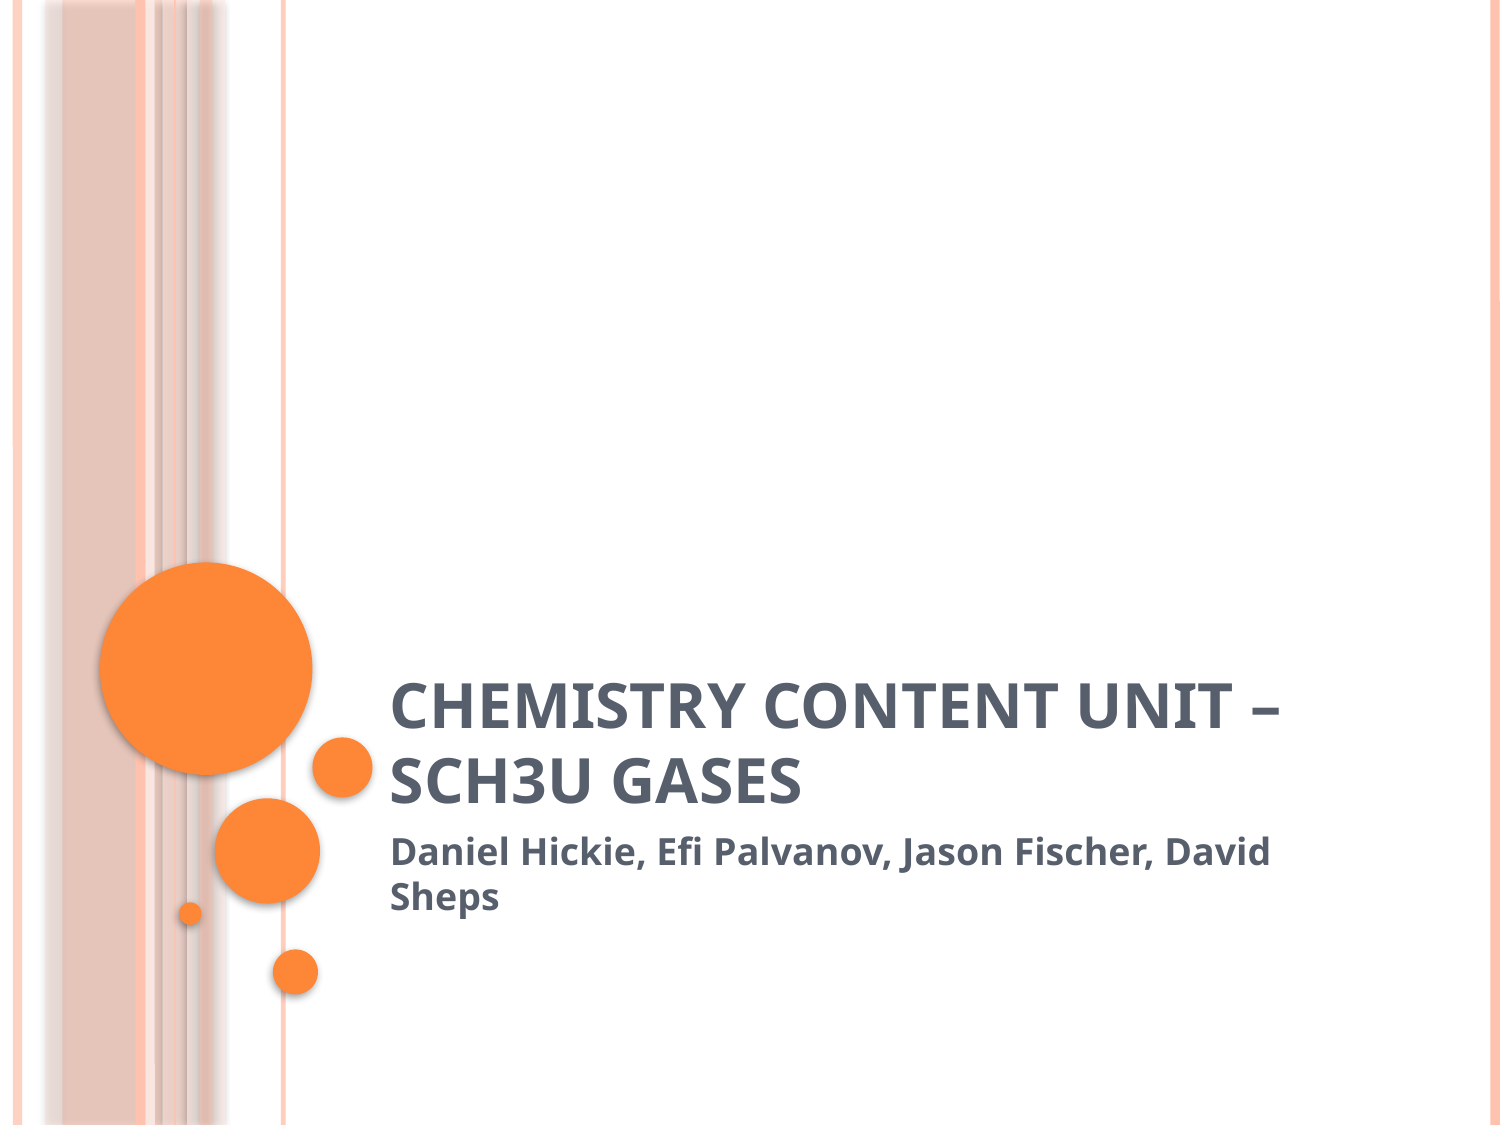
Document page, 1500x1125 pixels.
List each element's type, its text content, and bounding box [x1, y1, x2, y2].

title Chemistry Content Unit – SCH3U Gases [375, 512, 1388, 820]
subtitle Daniel Hickie, Efi Palvanov, Jason Fischer, David Sheps [375, 820, 1388, 1046]
